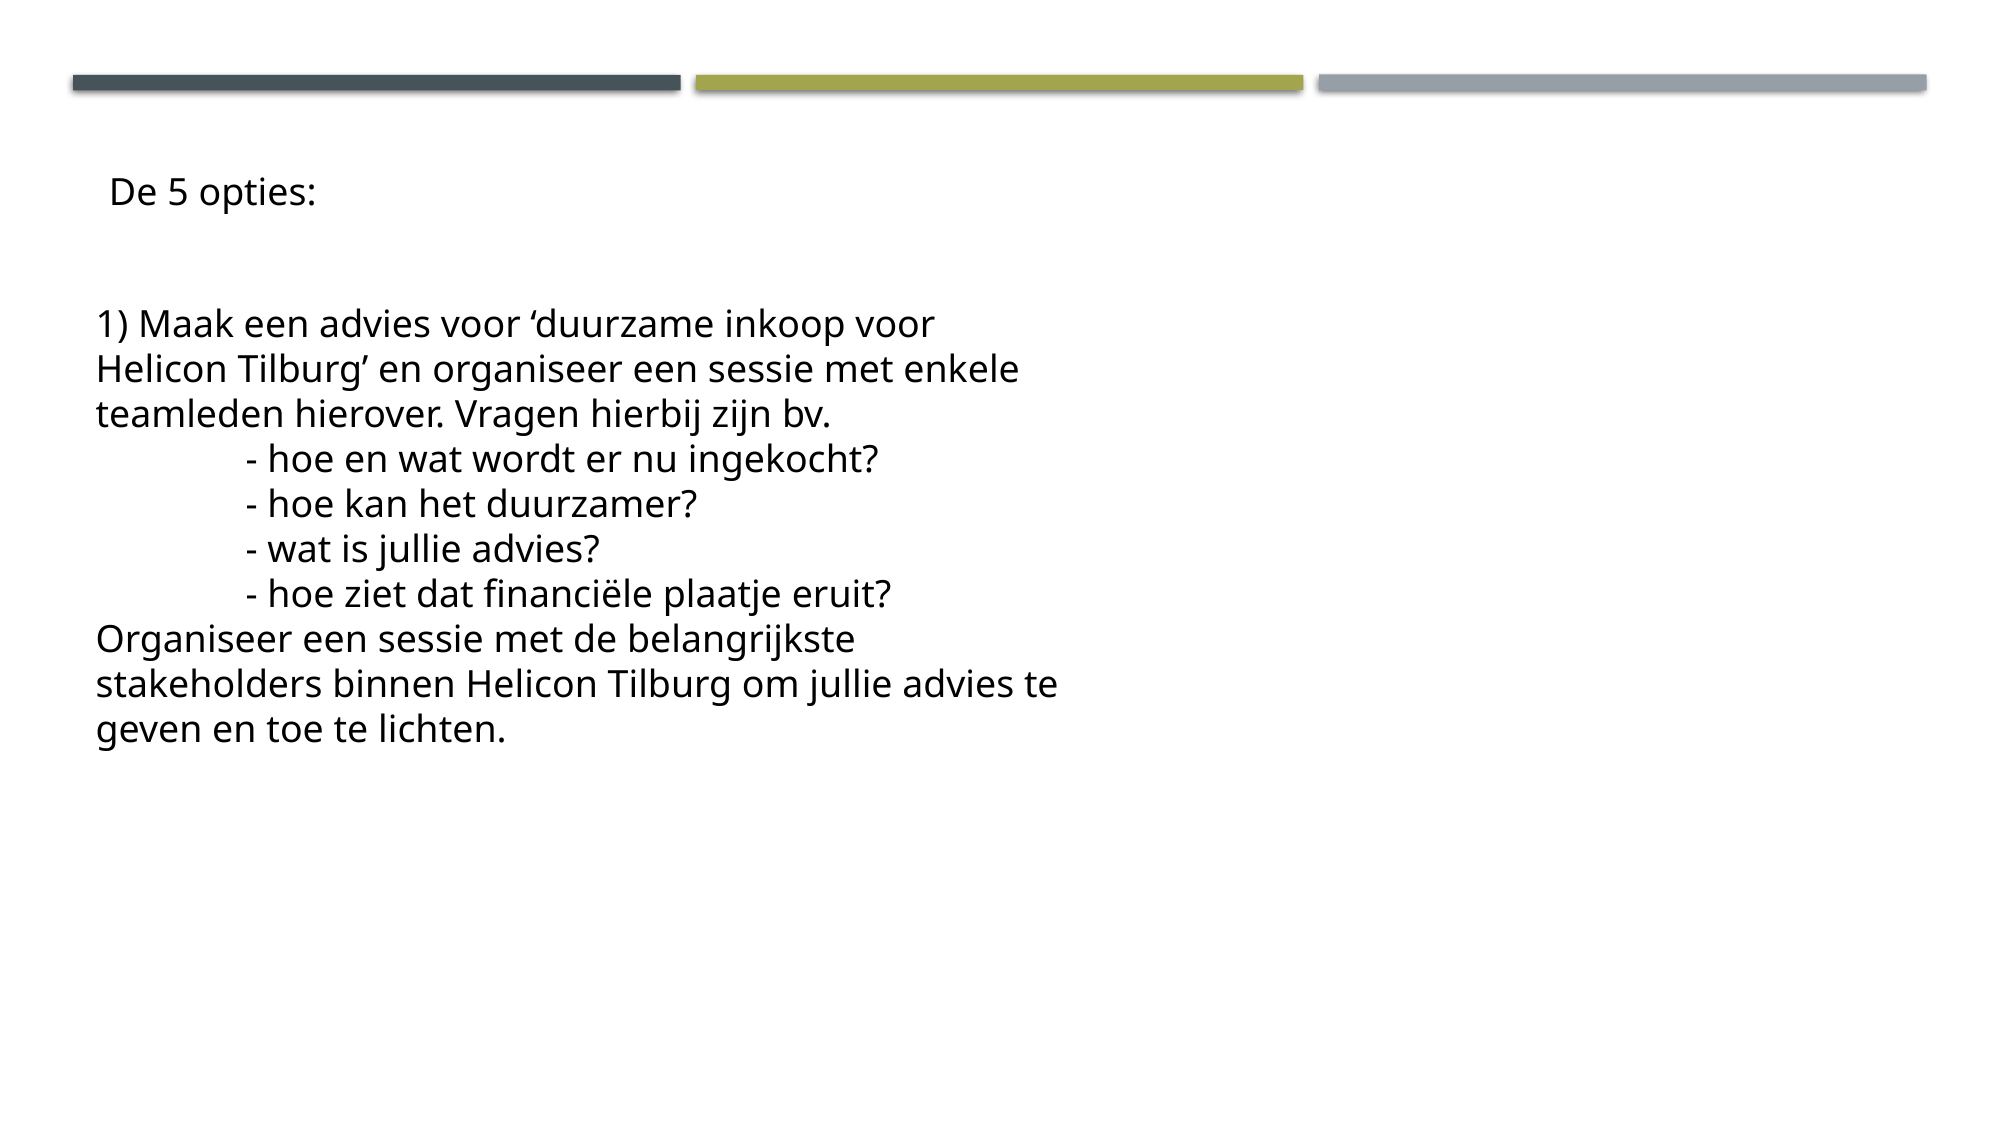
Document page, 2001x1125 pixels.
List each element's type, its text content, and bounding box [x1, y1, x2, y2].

text_box De 5 opties: [94, 160, 1577, 221]
text_box 1) Maak een advies voor ‘duurzame inkoop voor Helicon Tilburg’ en organiseer een sessie met enkele teamleden hierover. Vragen hierbij zijn bv. - hoe en wat wordt er nu ingekocht? - hoe kan het duurzamer? - wat is jullie advies? - hoe ziet dat financiële plaatje eruit? Organiseer een sessie met de belangrijkste stakeholders binnen Helicon Tilburg om jullie advies te geven en toe te lichten. [80, 292, 1081, 758]
